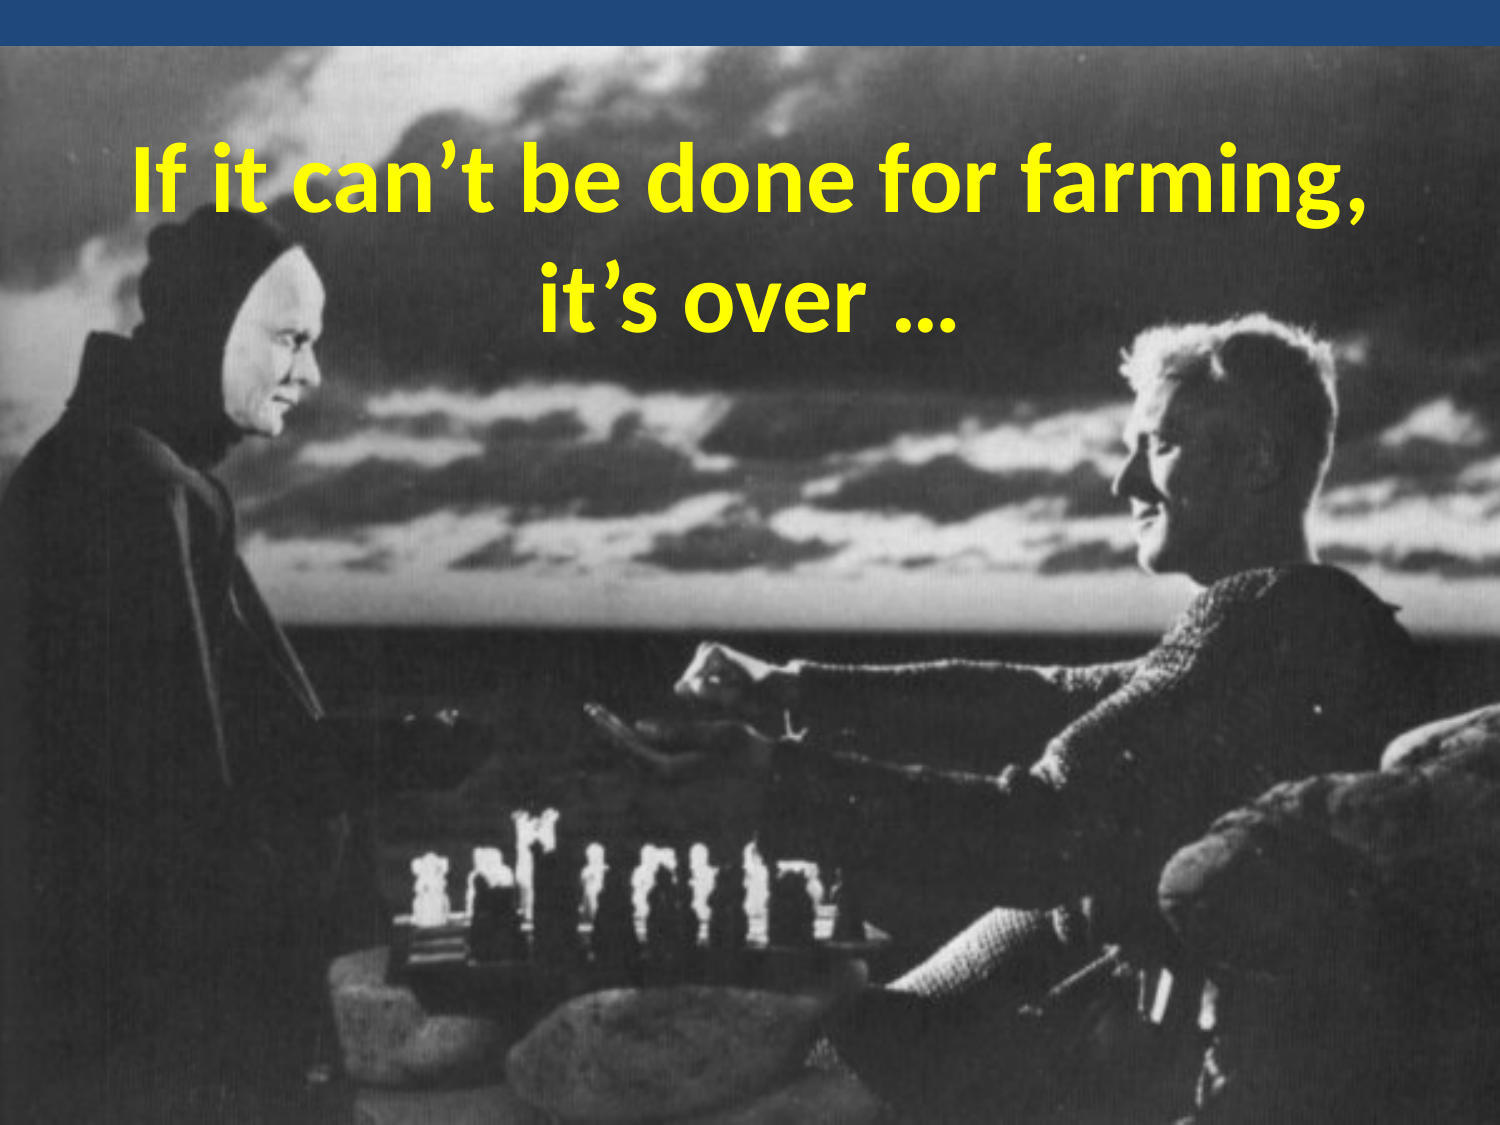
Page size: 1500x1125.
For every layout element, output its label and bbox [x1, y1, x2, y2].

list [0, 46, 1500, 1125]
